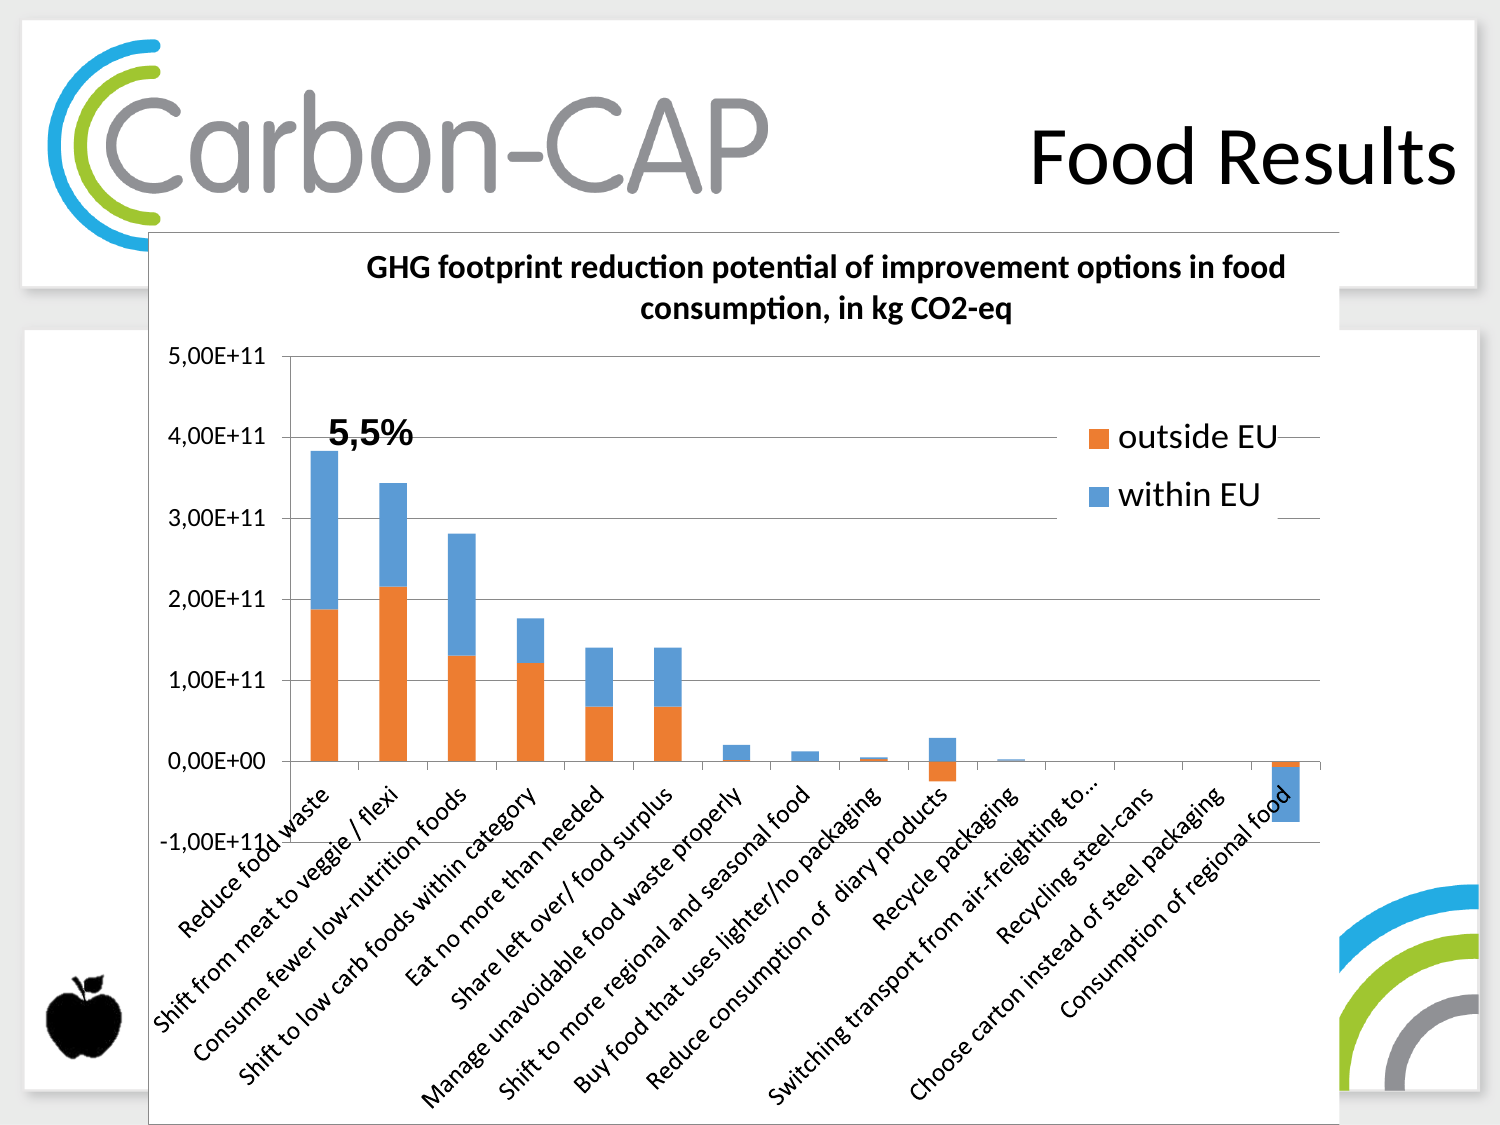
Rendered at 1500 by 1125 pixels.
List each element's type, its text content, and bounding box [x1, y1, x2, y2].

picture [0, 0, 1500, 1125]
text_box Food Results [820, 47, 1459, 255]
